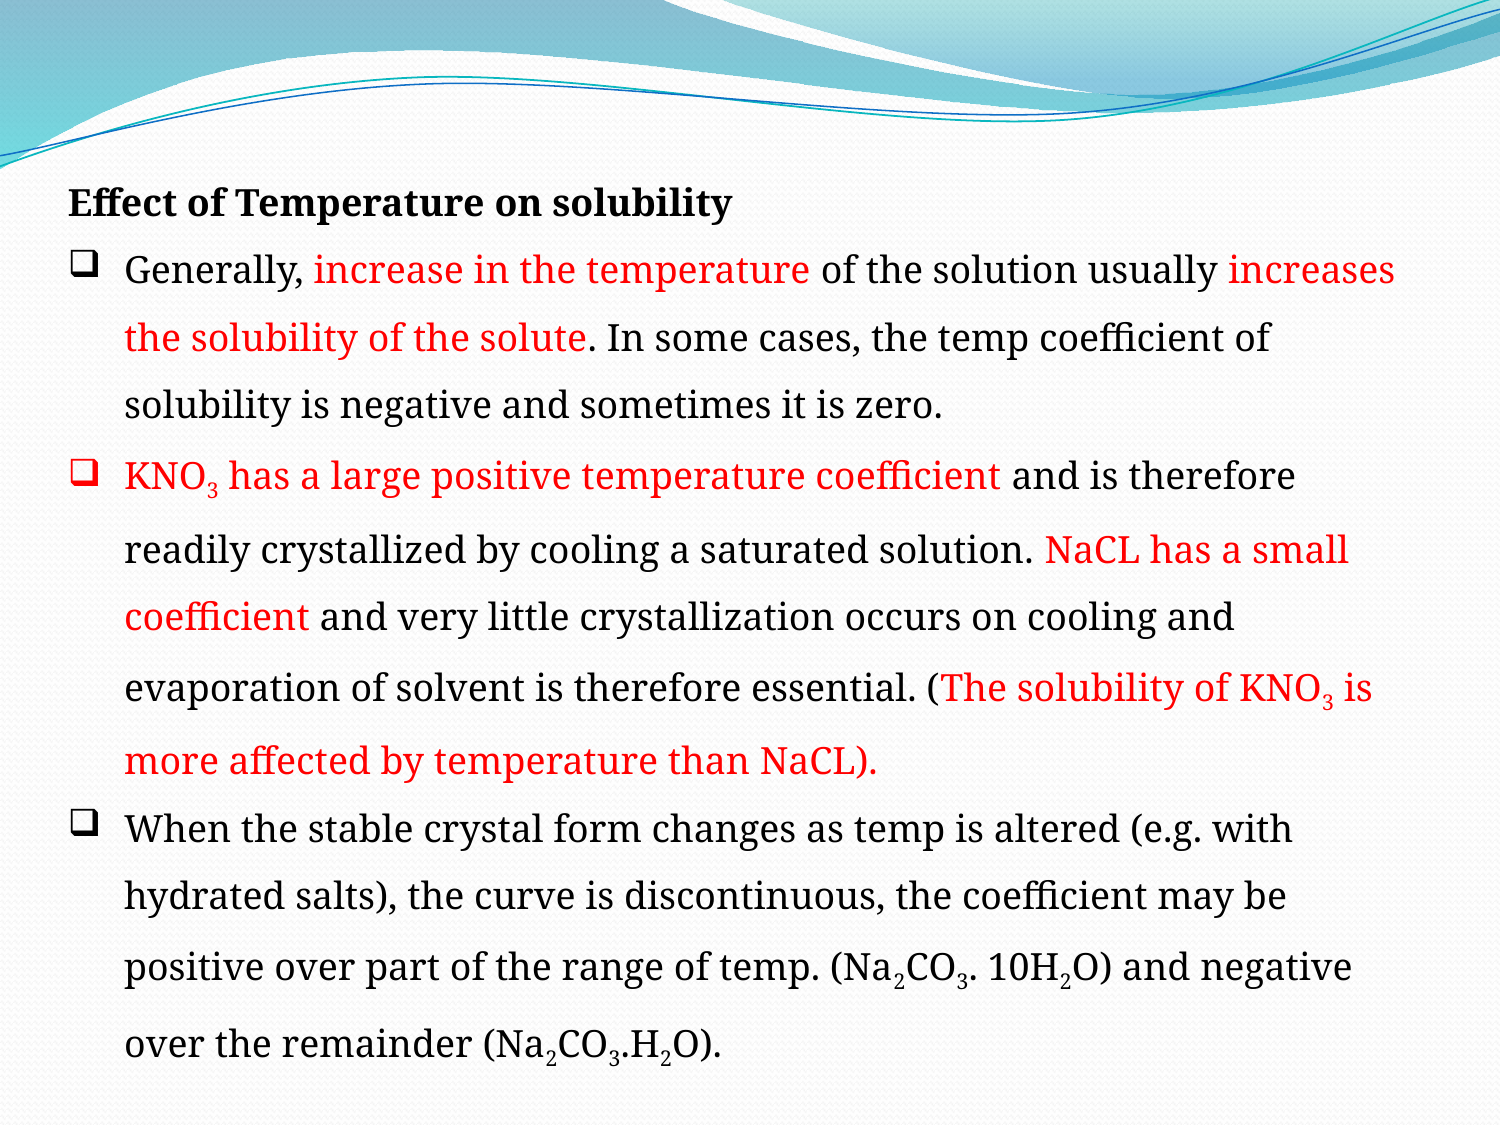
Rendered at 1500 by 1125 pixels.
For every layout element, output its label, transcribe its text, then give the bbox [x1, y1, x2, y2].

text_box Effect of Temperature on solubility Generally, increase in the temperature of the solution usually increases the solubility of the solute. In some cases, the temp coefficient of solubility is negative and sometimes it is zero. KNO3 has a large positive temperature coefficient and is therefore readily crystallized by cooling a saturated solution. NaCL has a small coefficient and very little crystallization occurs on cooling and evaporation of solvent is therefore essential. (The solubility of KNO3 is more affected by temperature than NaCL). When the stable crystal form changes as temp is altered (e.g. with hydrated salts), the curve is discontinuous, the coefficient may be positive over part of the range of temp. (Na2CO3. 10H2O) and negative over the remainder (Na2CO3.H2O). [53, 149, 1412, 1125]
